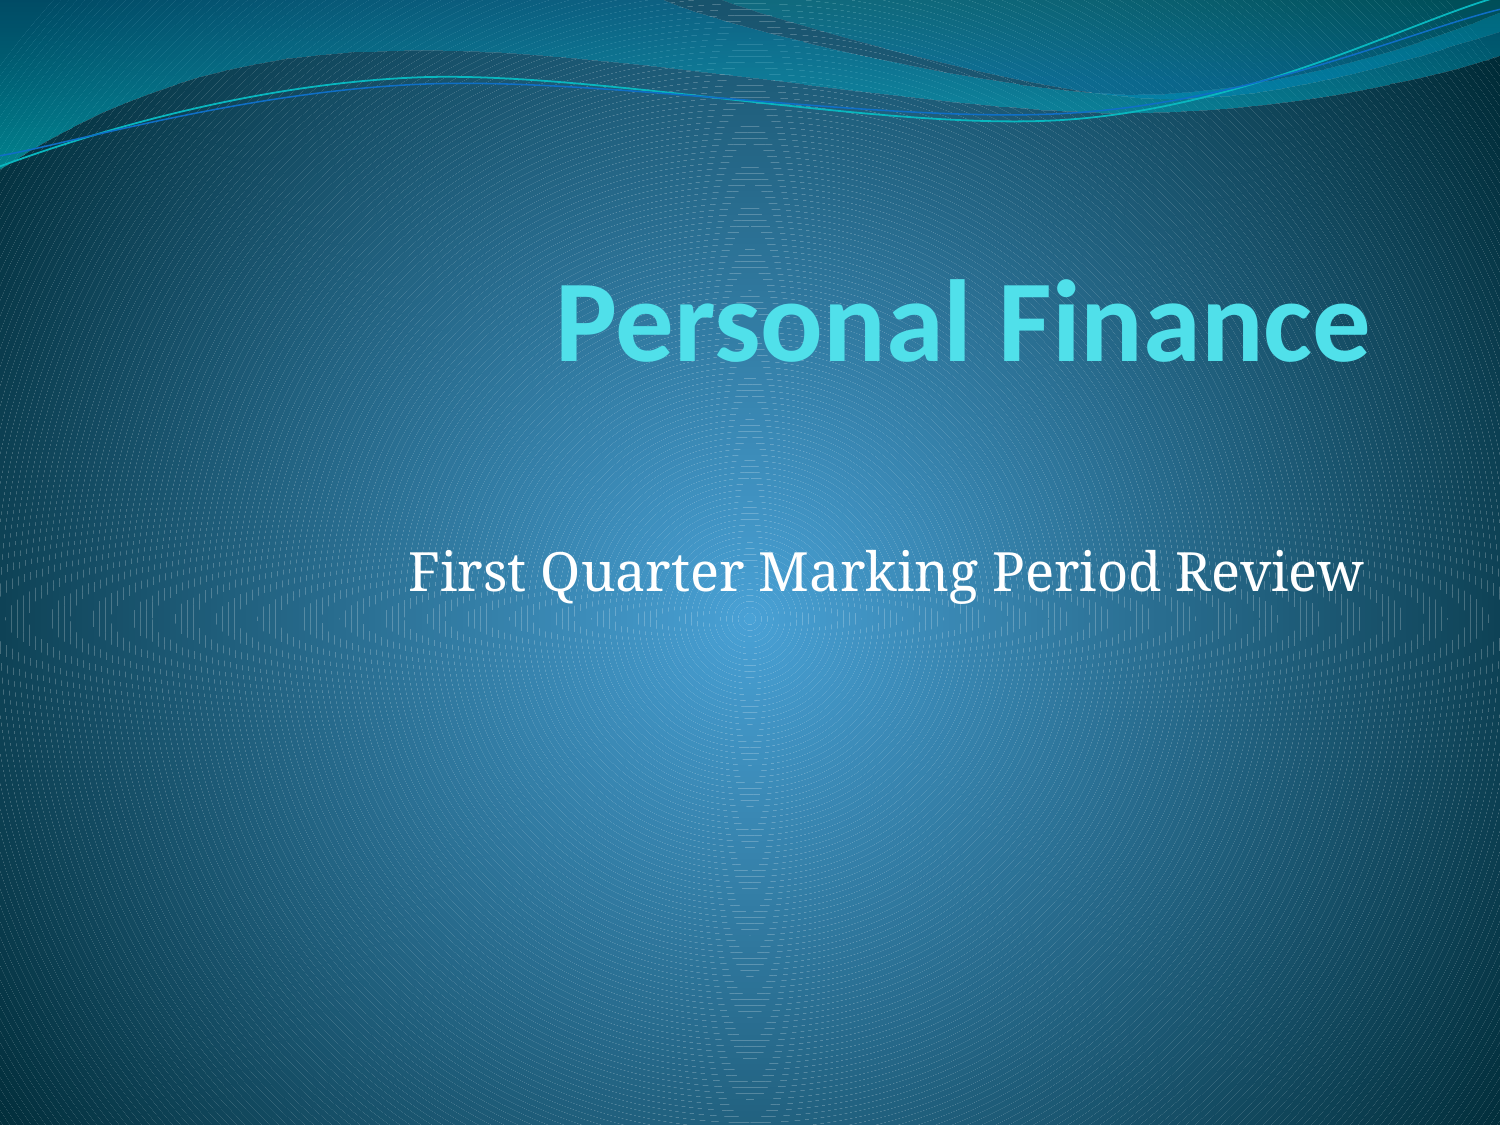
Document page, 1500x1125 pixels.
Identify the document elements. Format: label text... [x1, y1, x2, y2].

title Personal Finance [87, 224, 1376, 525]
subtitle First Quarter Marking Period Review [87, 529, 1376, 818]
